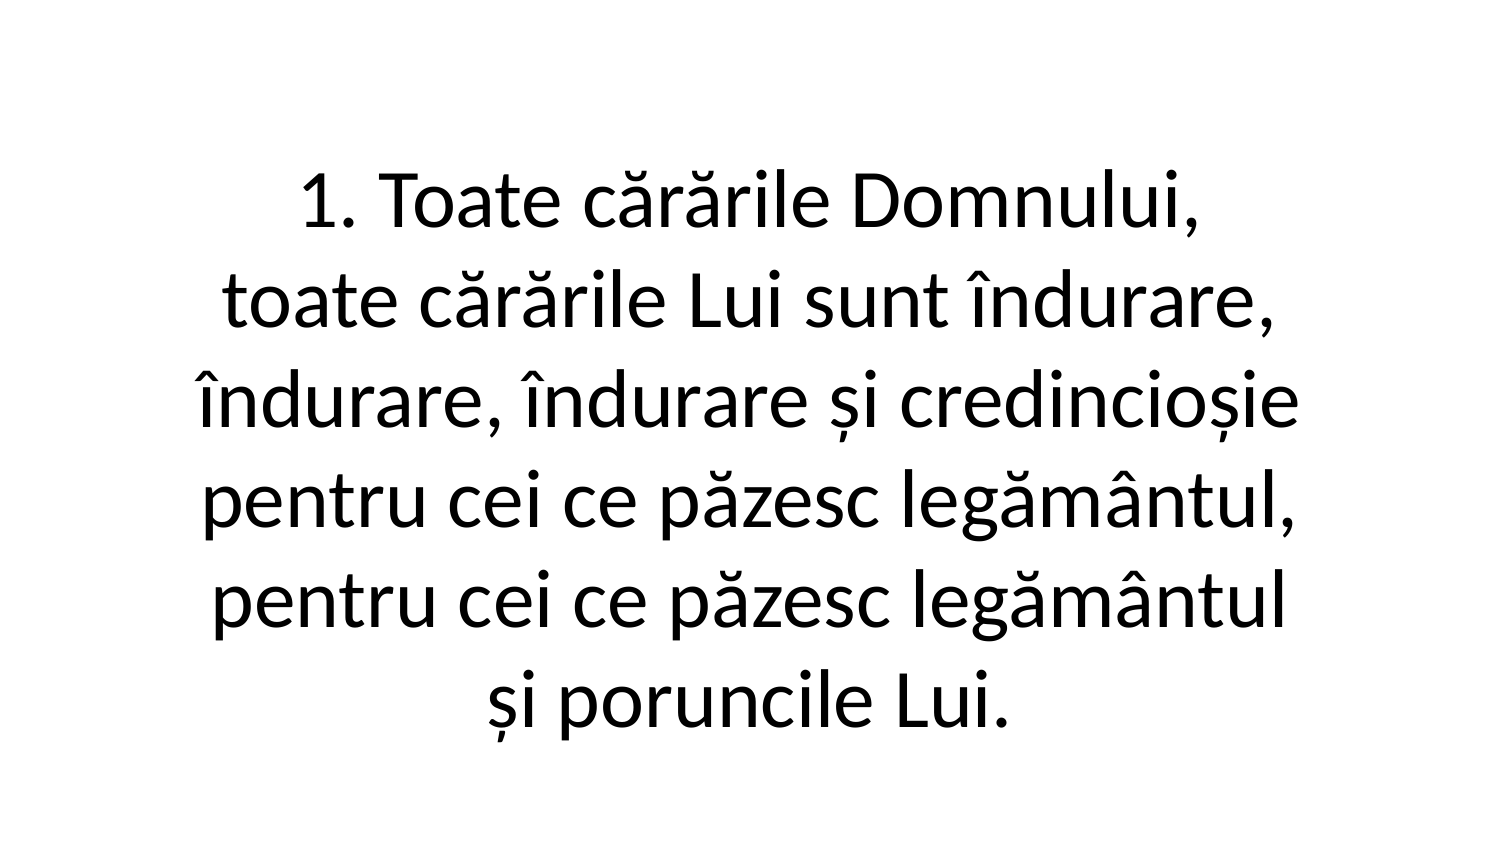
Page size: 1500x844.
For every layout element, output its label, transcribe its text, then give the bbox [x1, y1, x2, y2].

text_box 1. Toate cărările Domnului, toate cărările Lui sunt îndurare, îndurare, îndurare și credincioșie pentru cei ce păzesc legământul, pentru cei ce păzesc legământul și poruncile Lui. [182, 92, 1318, 752]
